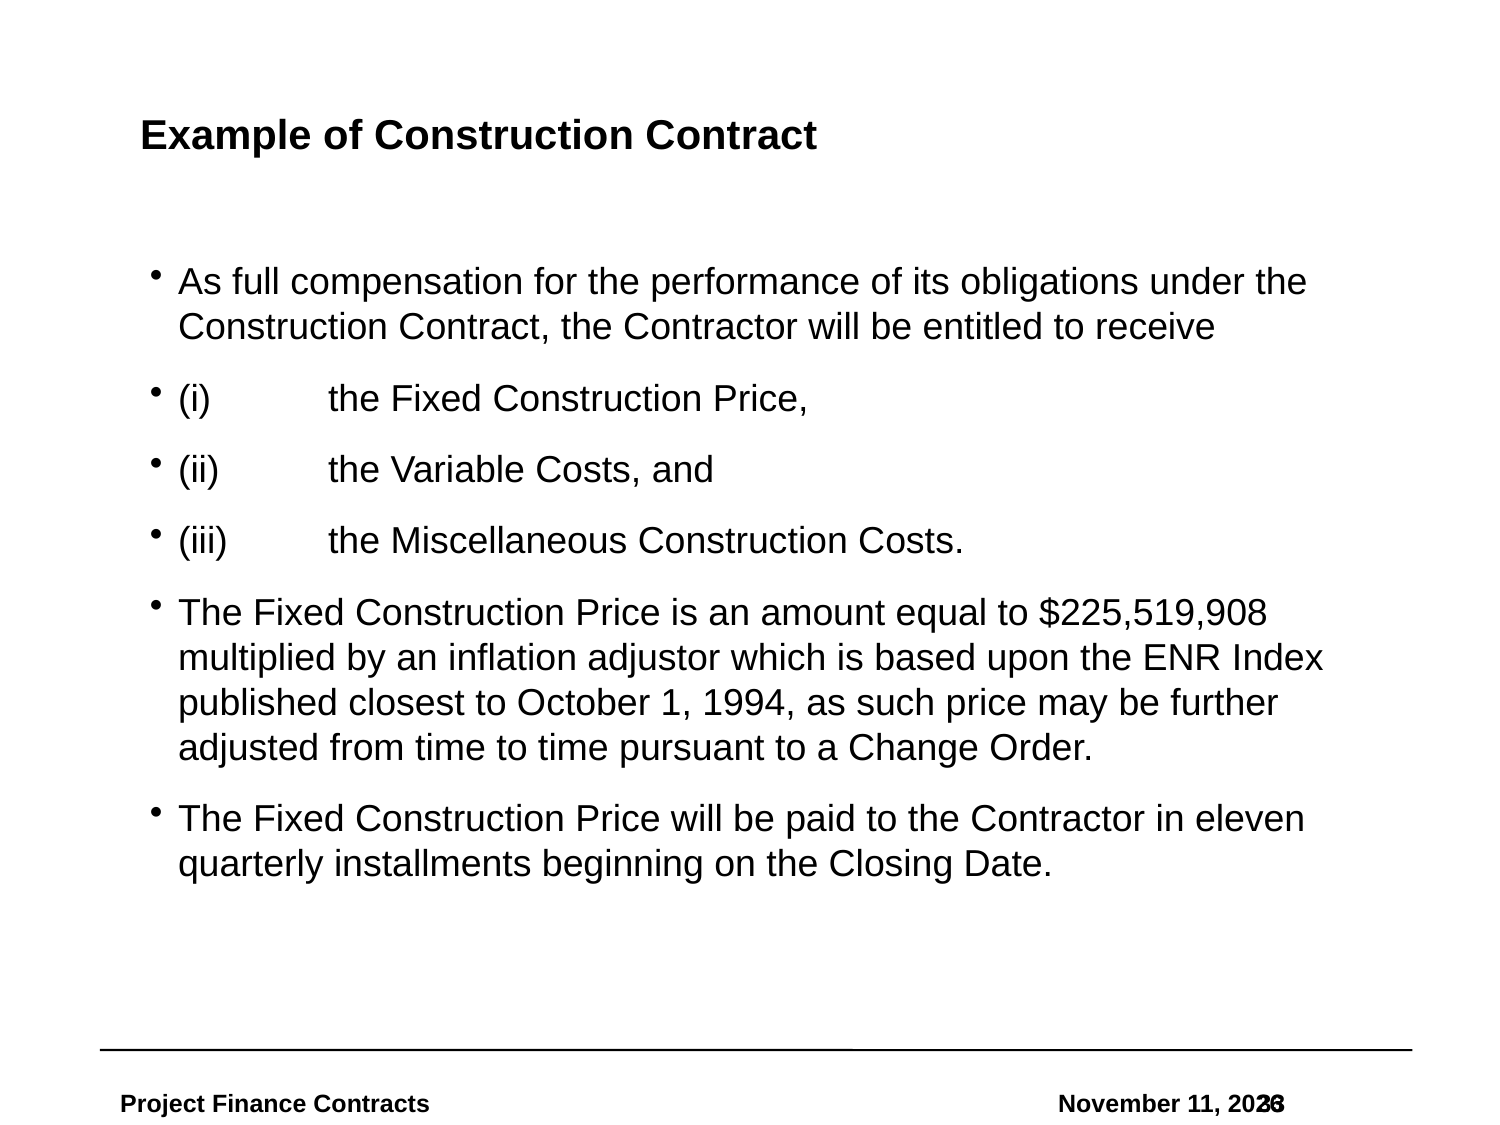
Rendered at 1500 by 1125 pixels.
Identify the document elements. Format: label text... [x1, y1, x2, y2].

list As full compensation for the performance of its obligations under the Construction Contract, the Contractor will be entitled to receive (i) the Fixed Construction Price, (ii) the Variable Costs, and (iii) the Miscellaneous Construction Costs. The Fixed Construction Price is an amount equal to $225,519,908 multiplied by an inflation adjustor which is based upon the ENR Index published closest to October 1, 1994, as such price may be further adjusted from time to time pursuant to a Change Order. The Fixed Construction Price will be paid to the Contractor in eleven quarterly installments beginning on the Closing Date. [124, 249, 1376, 1001]
title Example of Construction Contract [124, 99, 1288, 226]
